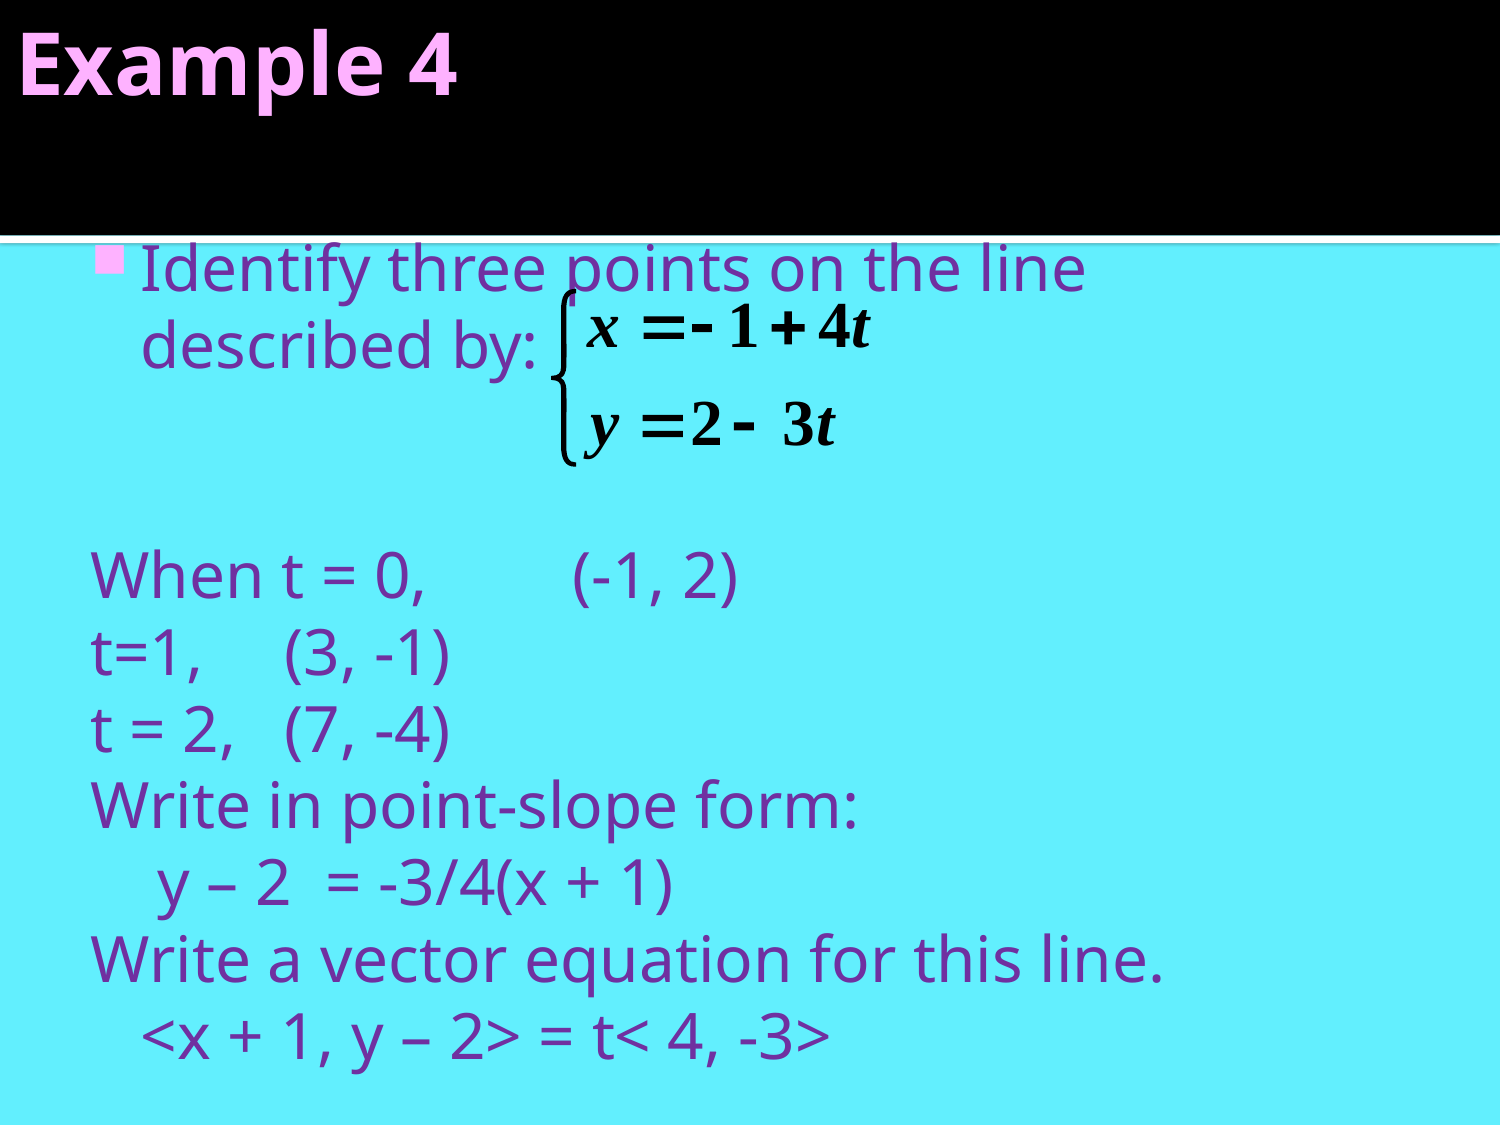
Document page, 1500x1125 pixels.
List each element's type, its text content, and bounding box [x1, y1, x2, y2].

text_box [537, 274, 888, 478]
list Identify three points on the line described by: When t = 0, (-1, 2) t=1, (3, -1) t = 2, (7, -4) Write in point-slope form: y – 2 = -3/4(x + 1) Write a vector equation for this line. <x + 1, y – 2> = t< 4, -3> [62, 212, 1413, 1088]
title Example 4 [0, 0, 1350, 121]
